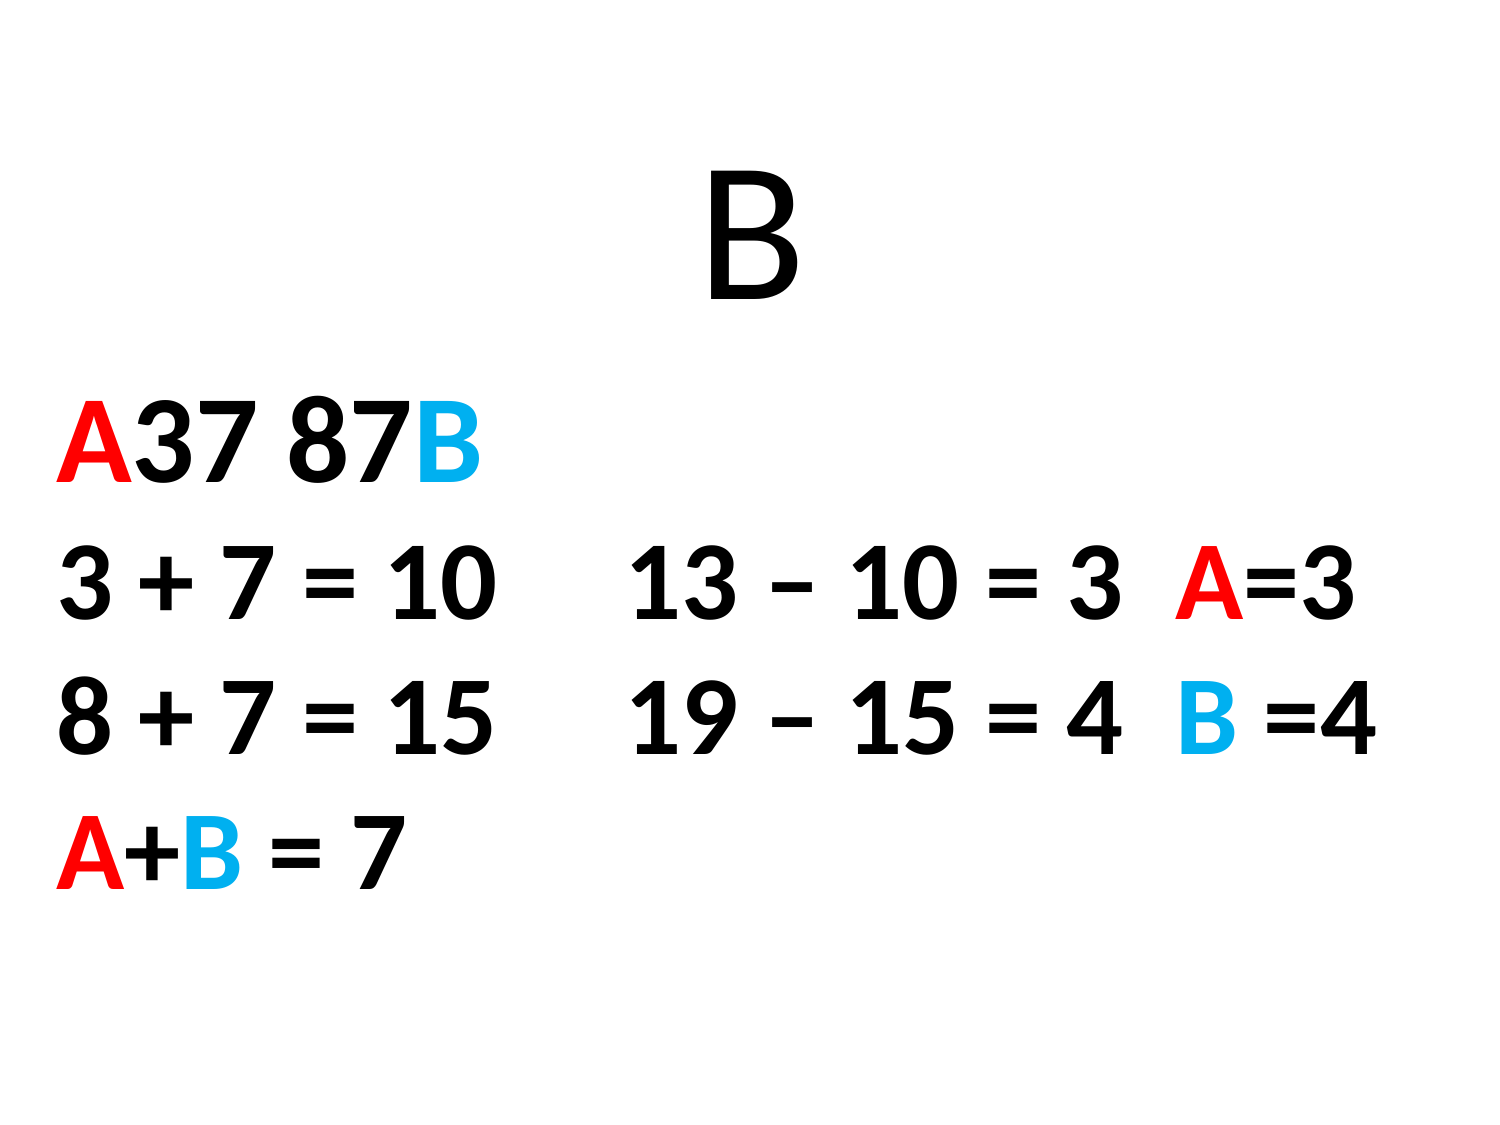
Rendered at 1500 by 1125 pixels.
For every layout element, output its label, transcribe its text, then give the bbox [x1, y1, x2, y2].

title B [76, 137, 1427, 303]
text_box A37 87B 3 + 7 = 10 13 – 10 = 3 A=3 8 + 7 = 15 19 – 15 = 4 B =4 A+B = 7 [41, 349, 1447, 965]
